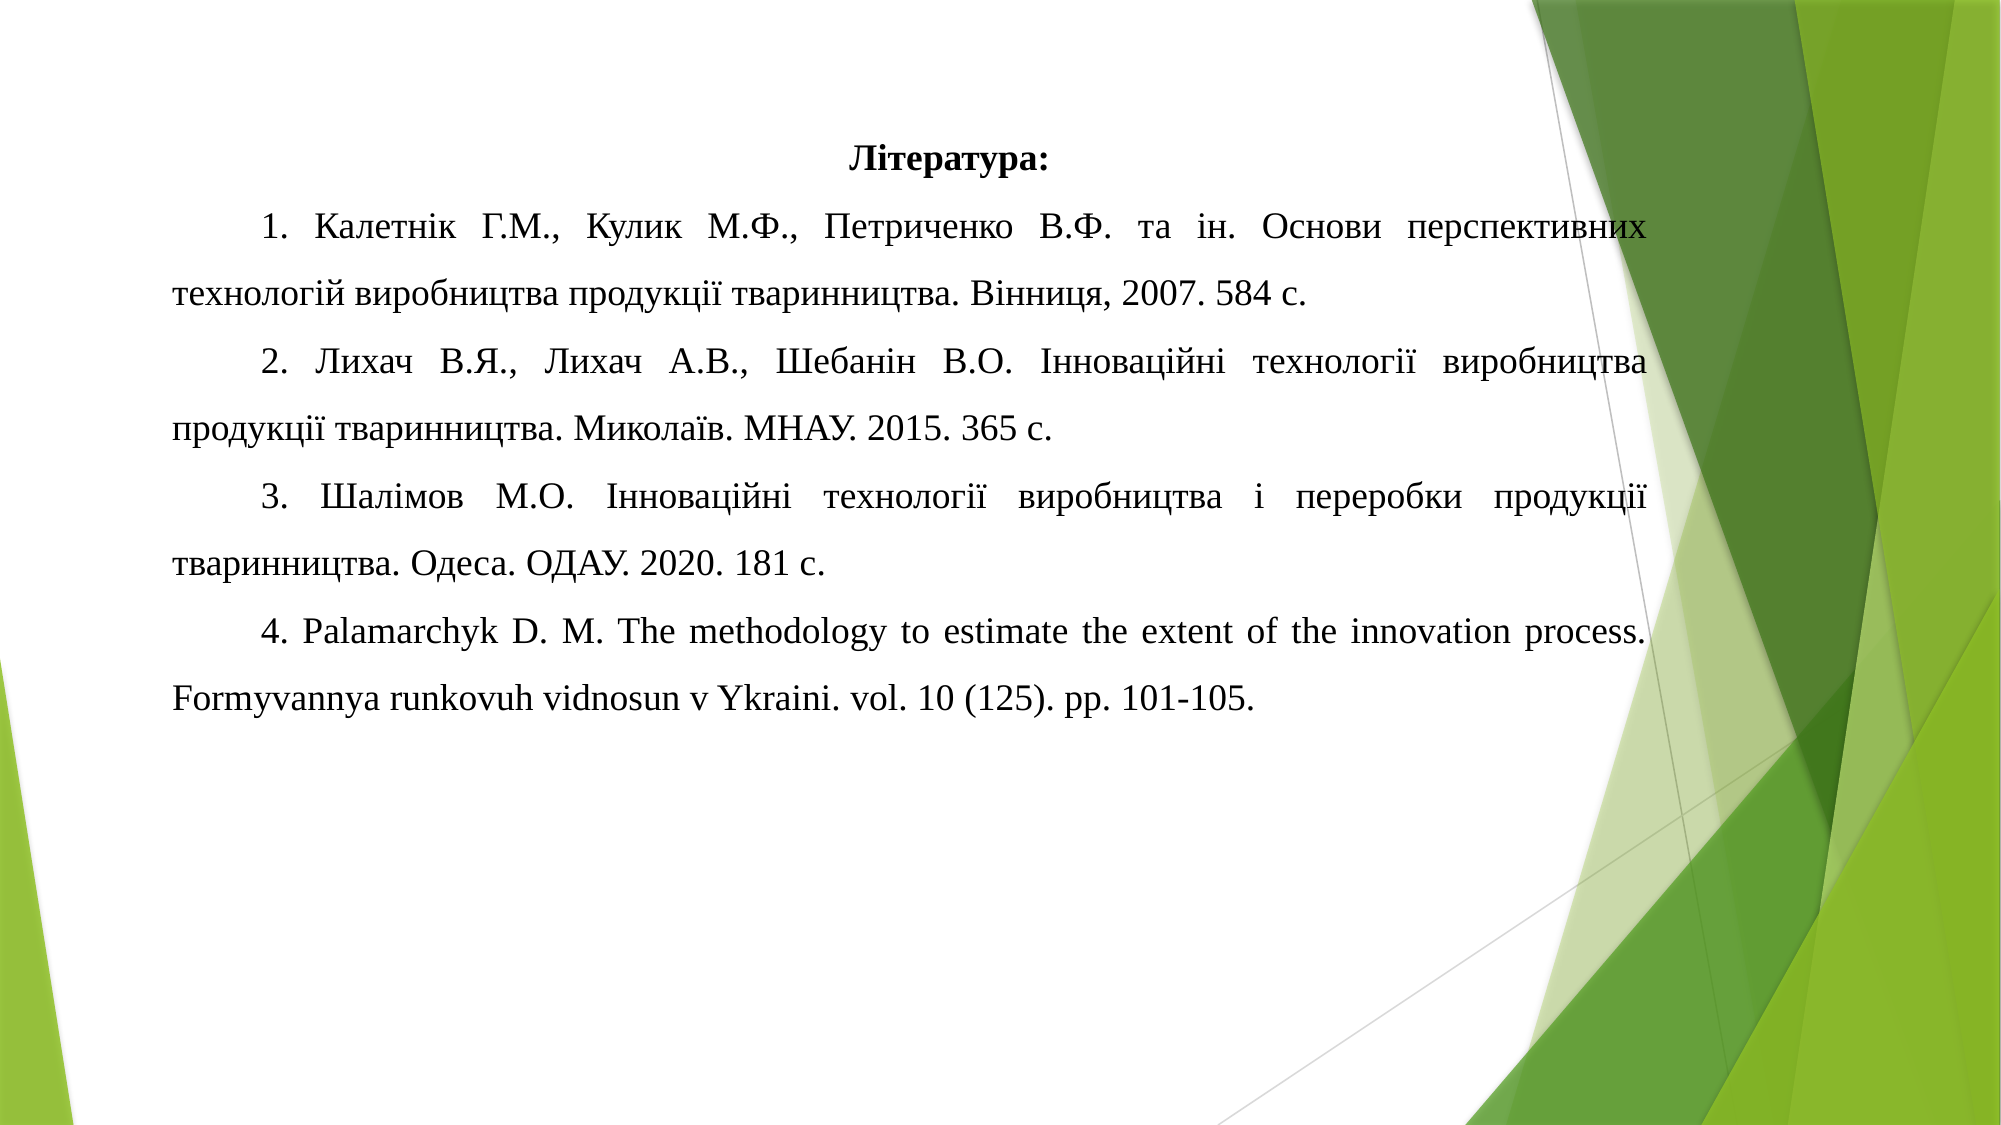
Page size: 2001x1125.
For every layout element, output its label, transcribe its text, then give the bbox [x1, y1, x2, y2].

text_box Література: 1. Калетнік Г.М., Кулик М.Ф., Петриченко В.Ф. та ін. Основи перспективних технологій виробництва продукції тваринництва. Вінниця, 2007. 584 с. 2. Лихач В.Я., Лихач А.В., Шебанін В.О. Інноваційні технології виробництва продукції тваринництва. Миколаїв. МНАУ. 2015. 365 с. 3. Шалімов М.О. Інноваційні технології виробництва і переробки продукції тваринництва. Одеса. ОДАУ. 2020. 181 с. 4. Palamarchyk D. M. The methodology to estimate the extent of the innovation process. Formyvannya runkovuh vidnosun v Ykraini. vol. 10 (125). pp. 101-105. [157, 103, 1664, 726]
